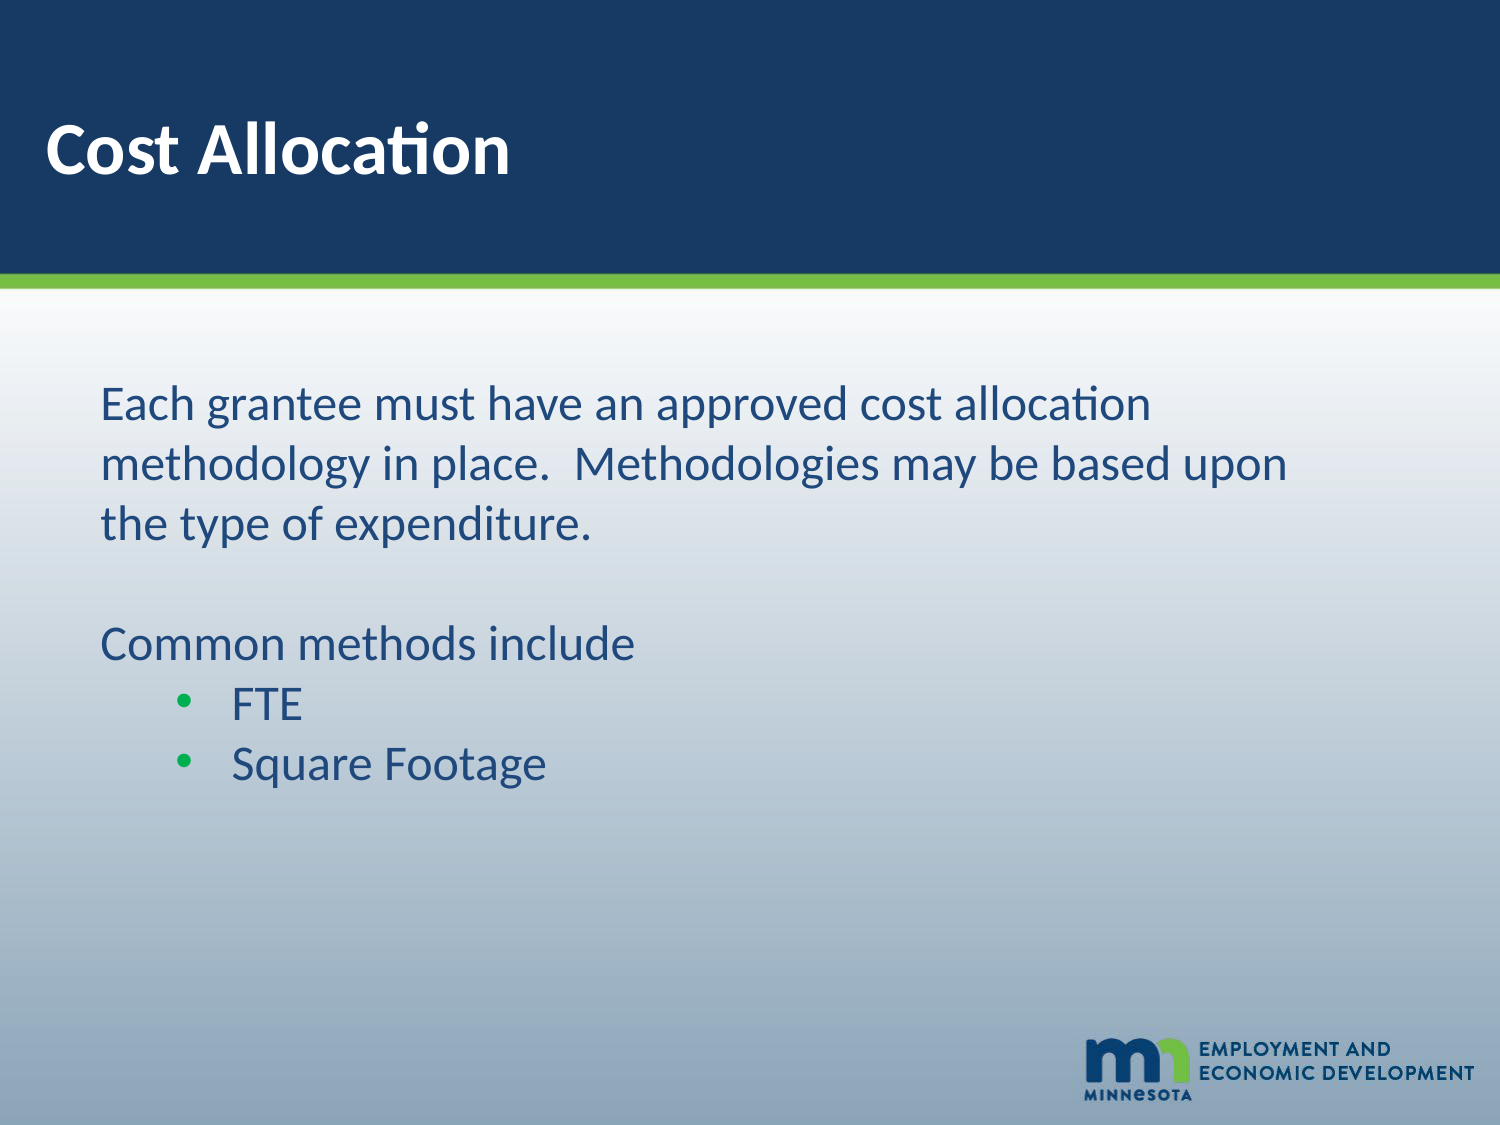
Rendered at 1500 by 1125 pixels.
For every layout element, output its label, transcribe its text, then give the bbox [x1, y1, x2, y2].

list Each grantee must have an approved cost allocation methodology in place. Methodologies may be based upon the type of expenditure. Common methods include FTE Square Footage [100, 370, 1325, 795]
picture [0, 0, 1500, 1125]
title Cost Allocation [46, 99, 550, 282]
